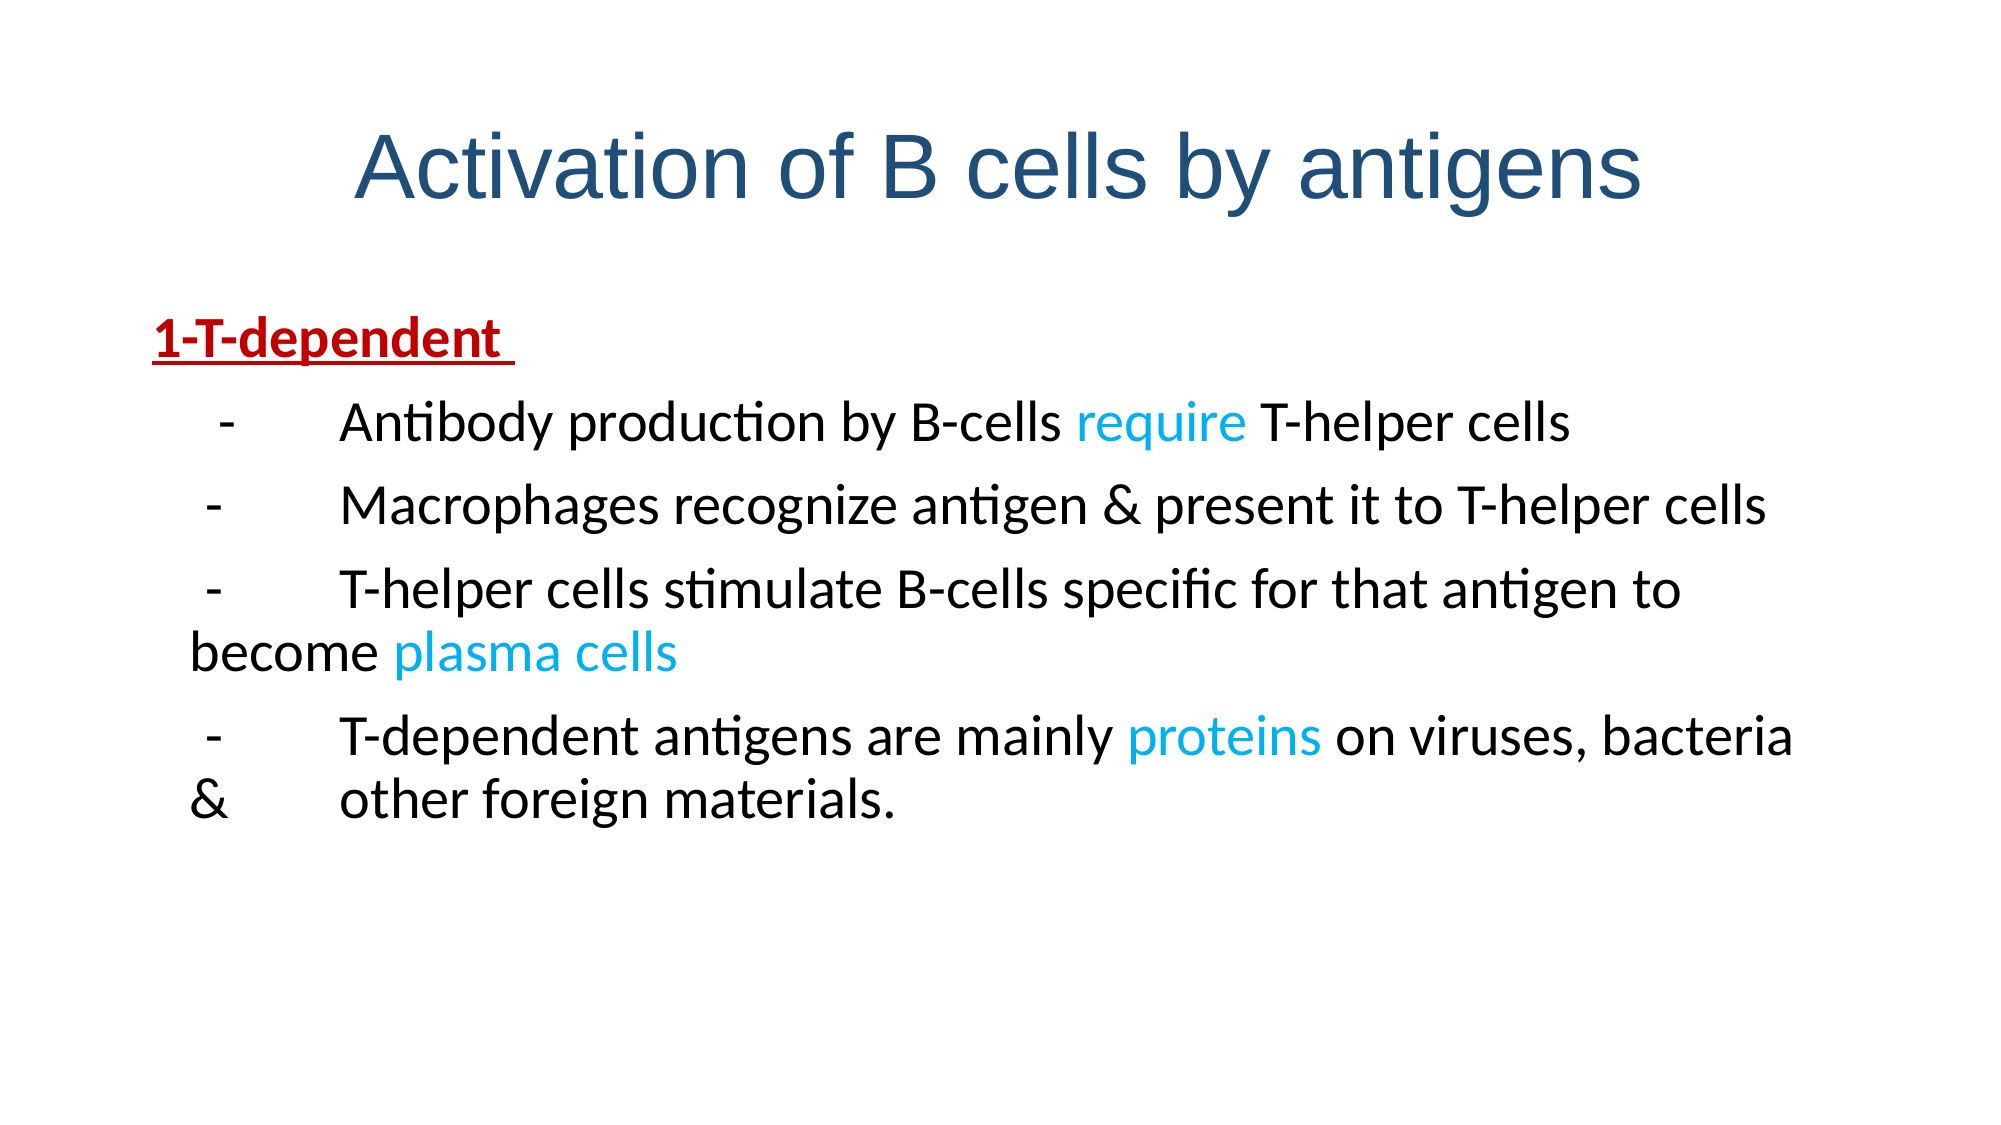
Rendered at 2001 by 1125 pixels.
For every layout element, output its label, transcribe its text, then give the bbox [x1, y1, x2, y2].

title Activation of B cells by antigens [137, 59, 1863, 278]
list 1-T-dependent - Antibody production by B-cells require T-helper cells - Macrophages recognize antigen & present it to T-helper cells - T-helper cells stimulate B-cells specific for that antigen to become plasma cells - T-dependent antigens are mainly proteins on viruses, bacteria & other foreign materials. [137, 299, 1863, 1014]
